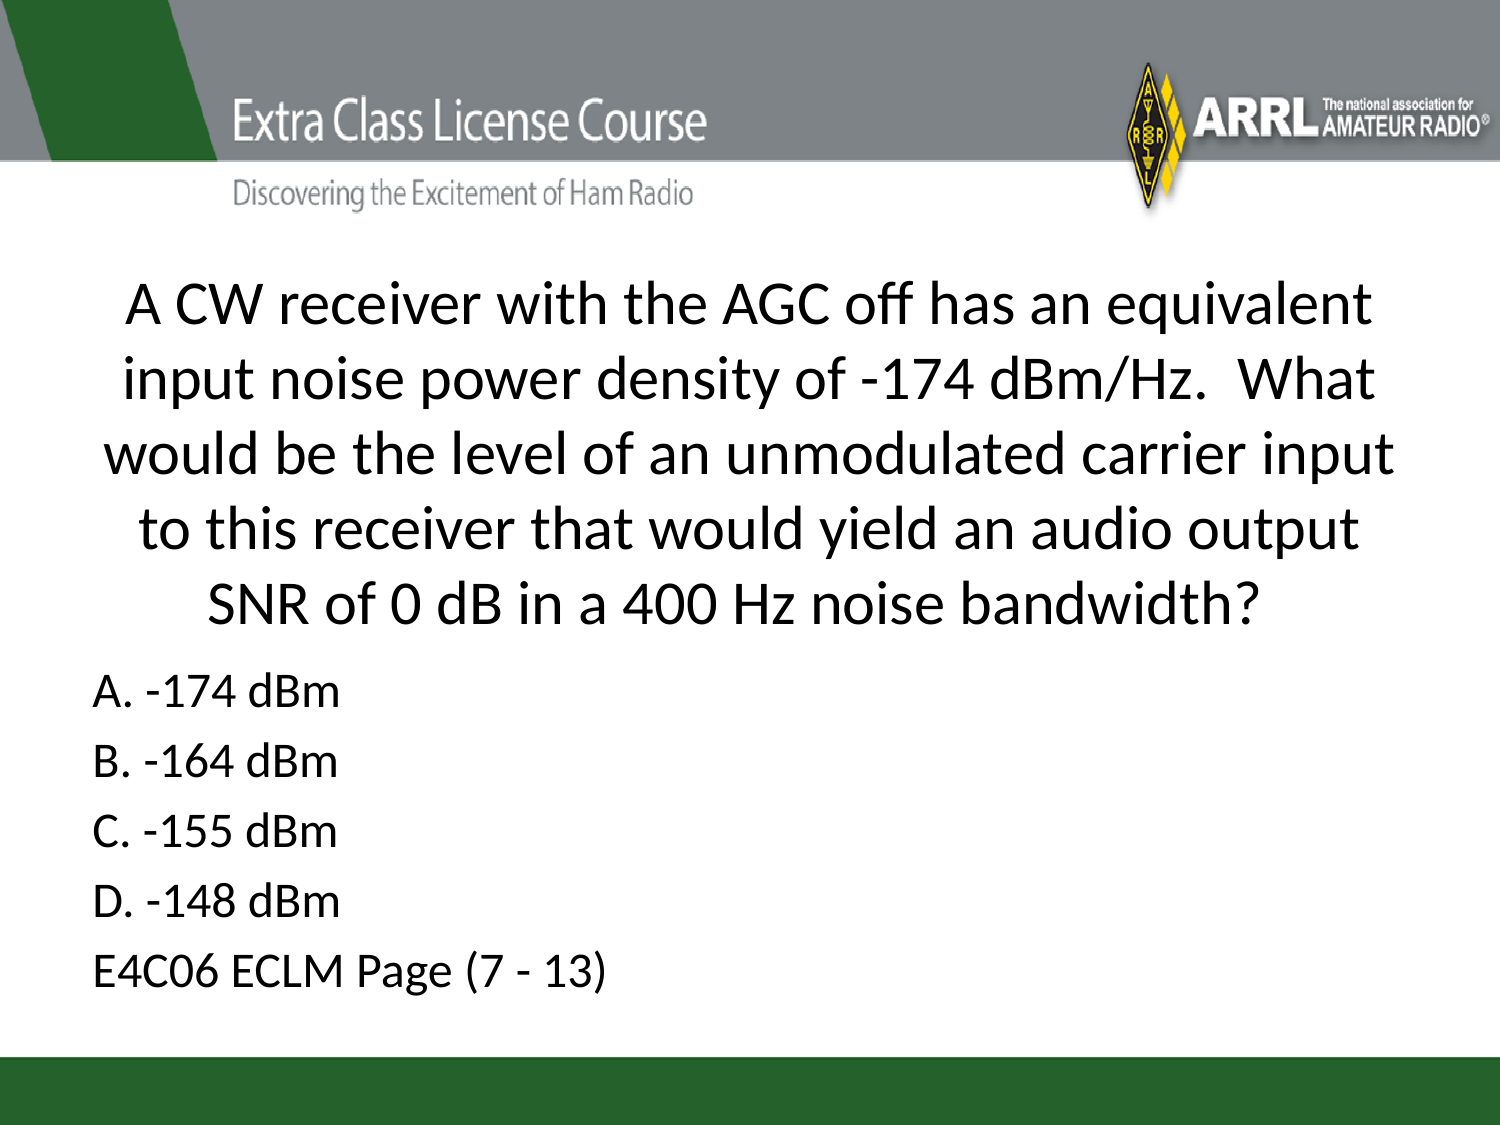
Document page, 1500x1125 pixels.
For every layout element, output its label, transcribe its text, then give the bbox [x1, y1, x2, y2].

title A CW receiver with the AGC off has an equivalent input noise power density of -174 dBm/Hz. What would be the level of an unmodulated carrier input to this receiver that would yield an audio output SNR of 0 dB in a 400 Hz noise bandwidth? [75, 254, 1425, 435]
picture [0, 0, 1500, 1125]
list A. -174 dBm B. -164 dBm C. -155 dBm D. -148 dBm E4C06 ECLM Page (7 - 13) [77, 650, 1428, 1025]
